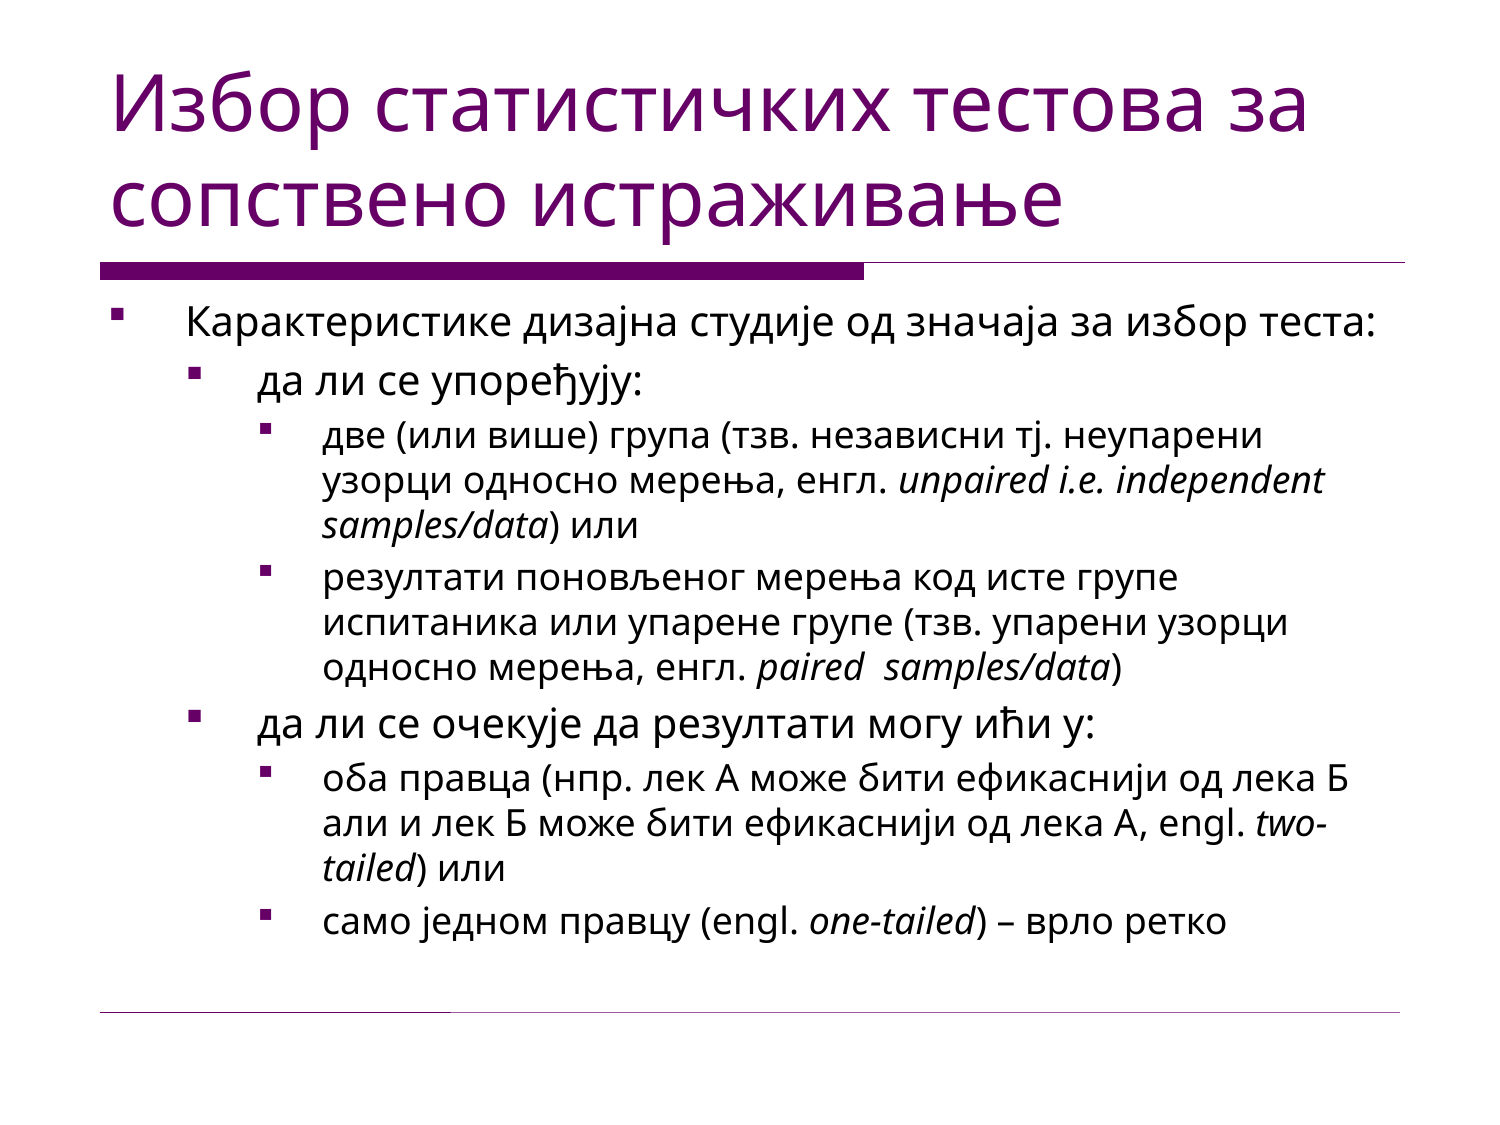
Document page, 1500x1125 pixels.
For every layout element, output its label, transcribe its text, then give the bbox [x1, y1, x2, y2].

title Избор статистичких тестова за сопствено истраживање [93, 49, 1407, 250]
list Карактеристике дизајна студије од значаја за избор теста: да ли се упоређују: две (или више) група (тзв. независни тј. неупарени узорци односно мерења, енгл. unpaired i.e. independent samples/data) или резултати поновљеног мерења код исте групе испитаника или упарене групе (тзв. упарени узорци односно мерења, енгл. paired samples/data) да ли се очекује да резултати могу ићи у: оба правца (нпр. лек А може бити ефикаснији од лека Б али и лек Б може бити ефикаснији од лека А, engl. two-tailed) или само једном правцу (engl. one-tailed) – врло ретко [92, 287, 1413, 988]
